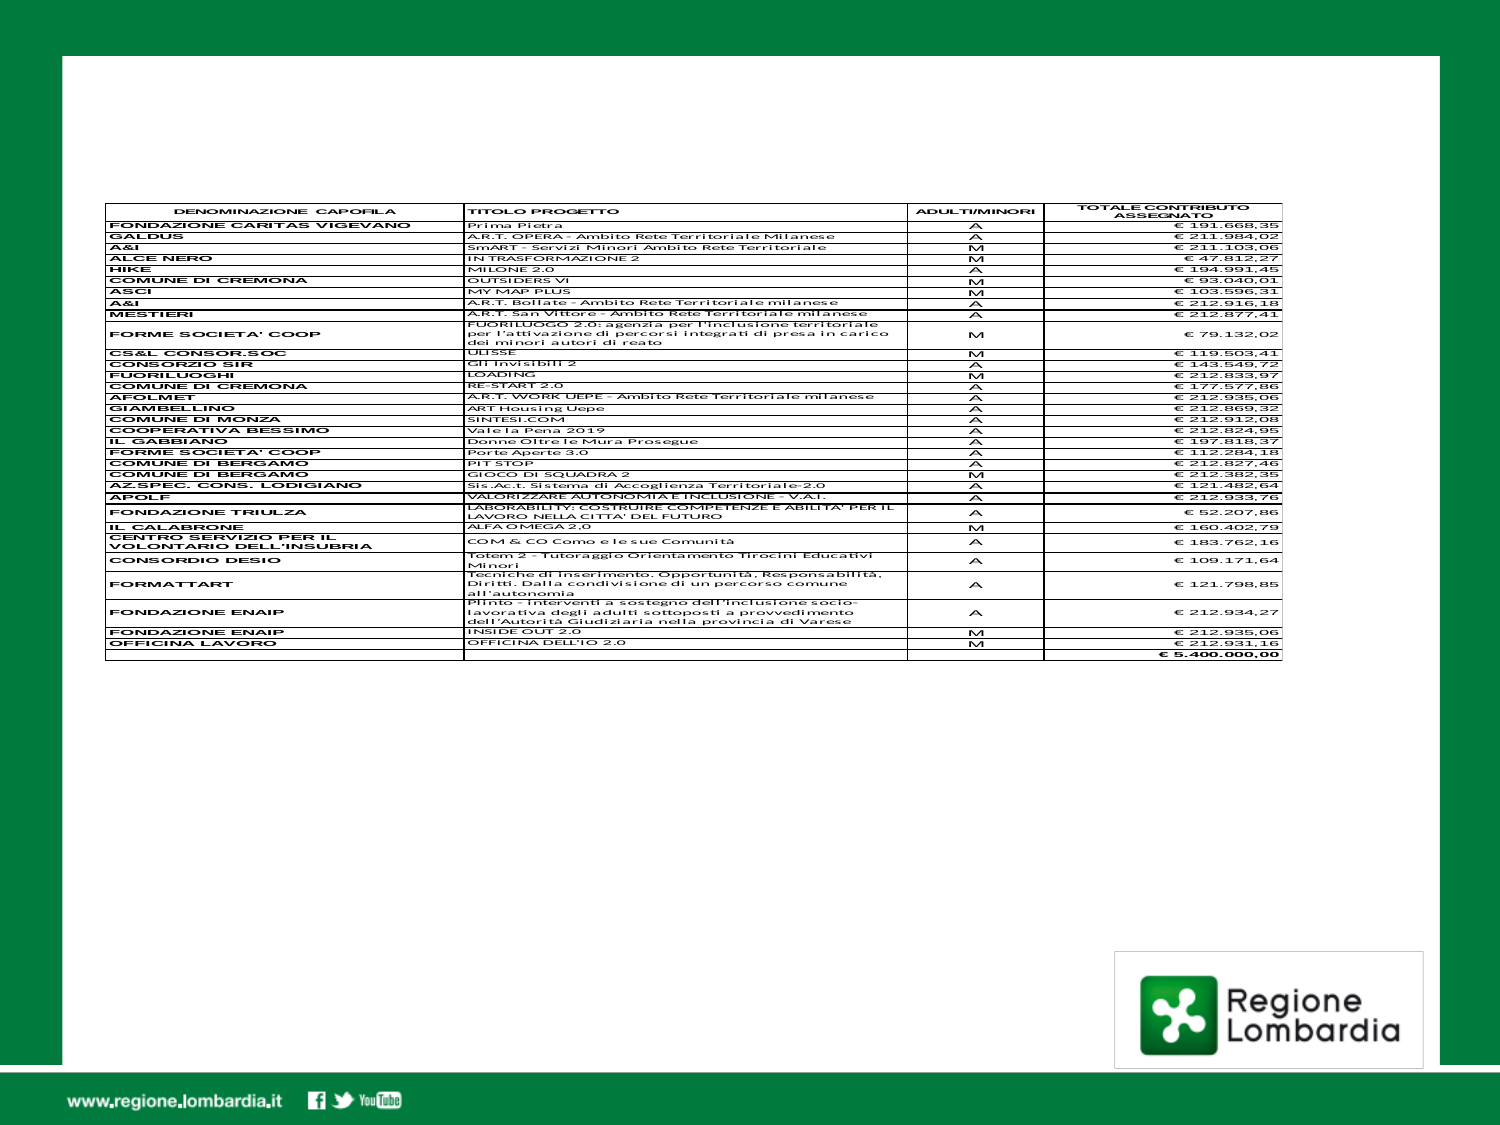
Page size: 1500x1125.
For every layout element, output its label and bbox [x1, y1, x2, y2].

text_box [104, 203, 1284, 662]
